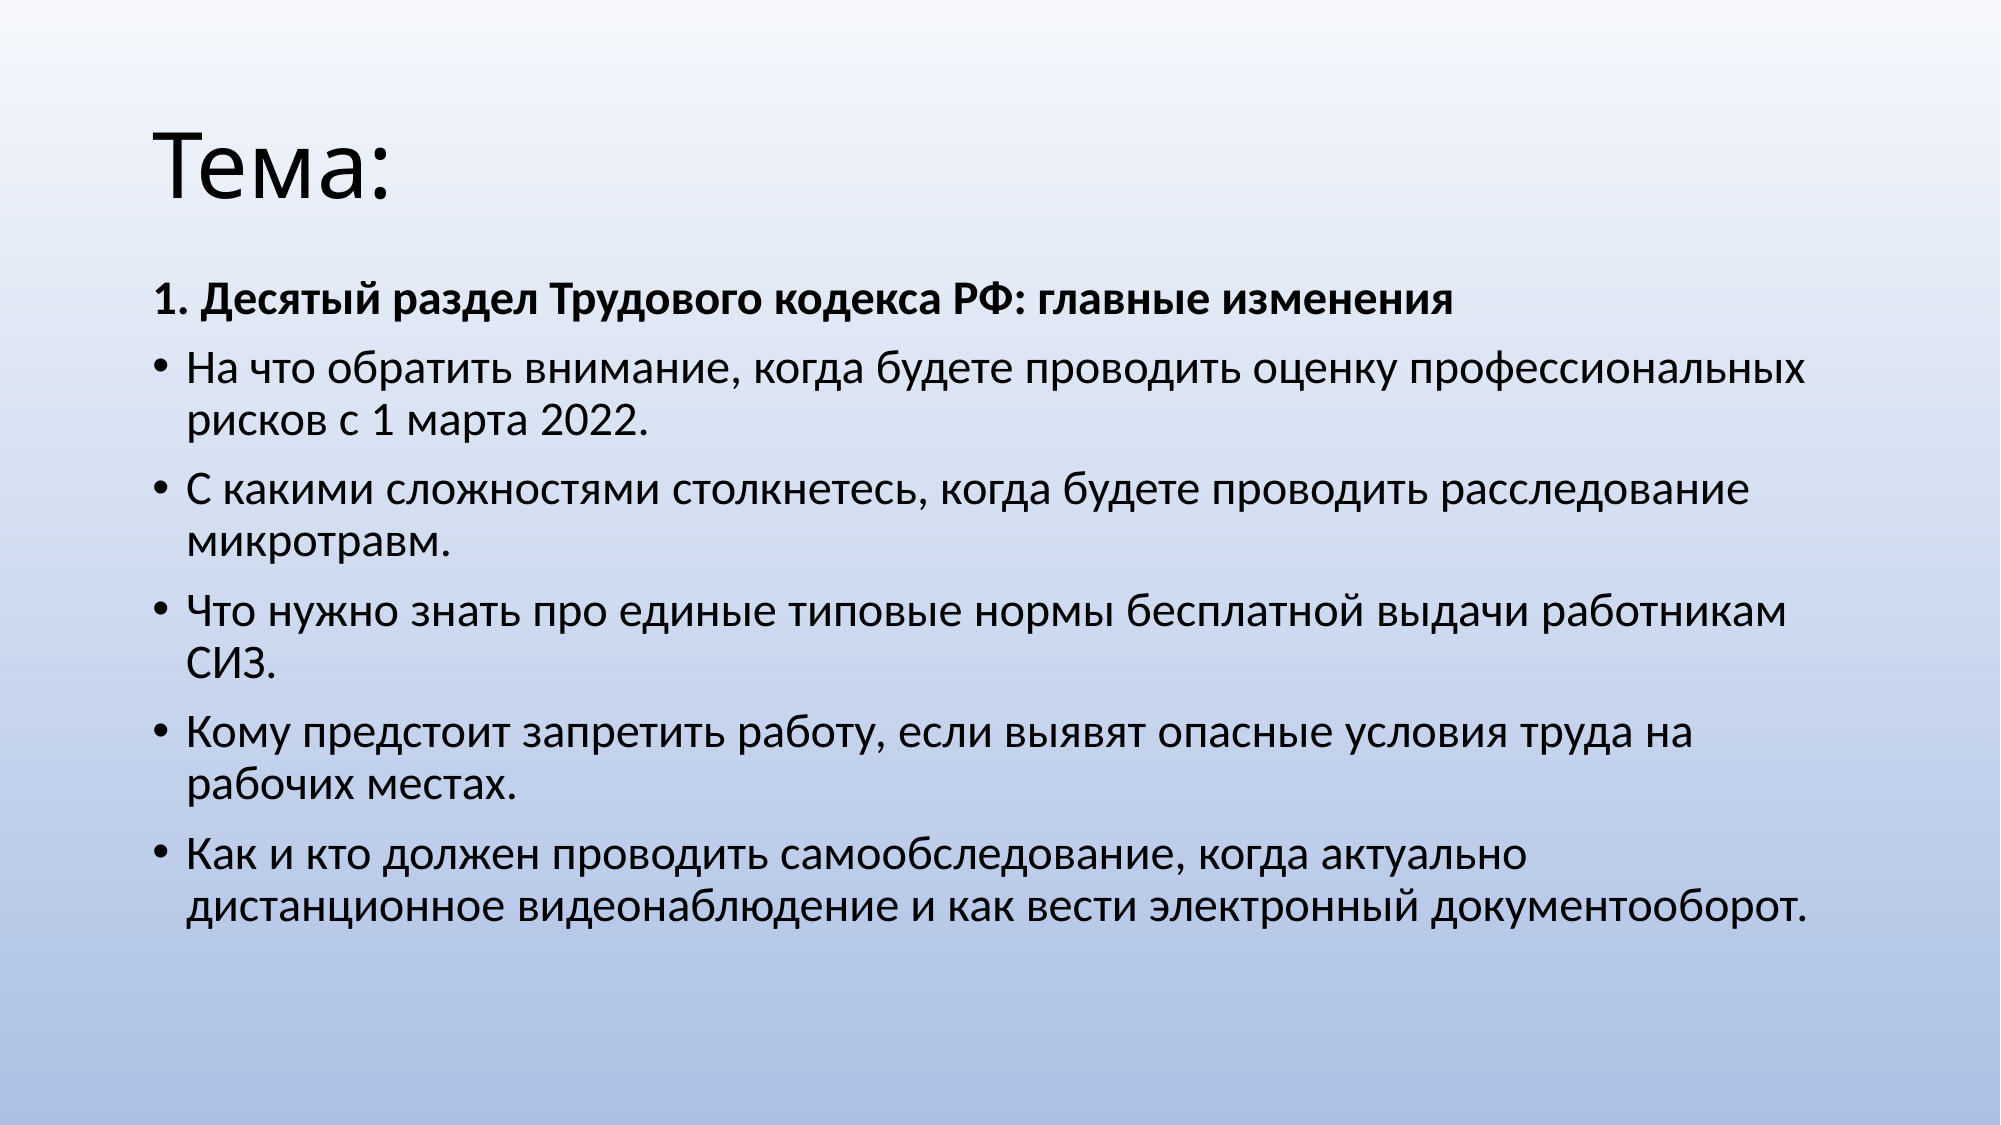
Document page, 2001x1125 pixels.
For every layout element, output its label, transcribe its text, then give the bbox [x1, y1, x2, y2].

title Тема: [137, 59, 1863, 264]
list 1. Десятый раздел Трудового кодекса РФ: главные изменения На что обратить внимание, когда будете проводить оценку профессиональных рисков с 1 марта 2022. С какими сложностями столкнетесь, когда будете проводить расследование микротравм. Что нужно знать про единые типовые нормы бесплатной выдачи работникам СИЗ. Кому предстоит запретить работу, если выявят опасные условия труда на рабочих местах. Как и кто должен проводить самообследование, когда актуально дистанционное видеонаблюдение и как вести электронный документооборот. [137, 264, 1863, 979]
